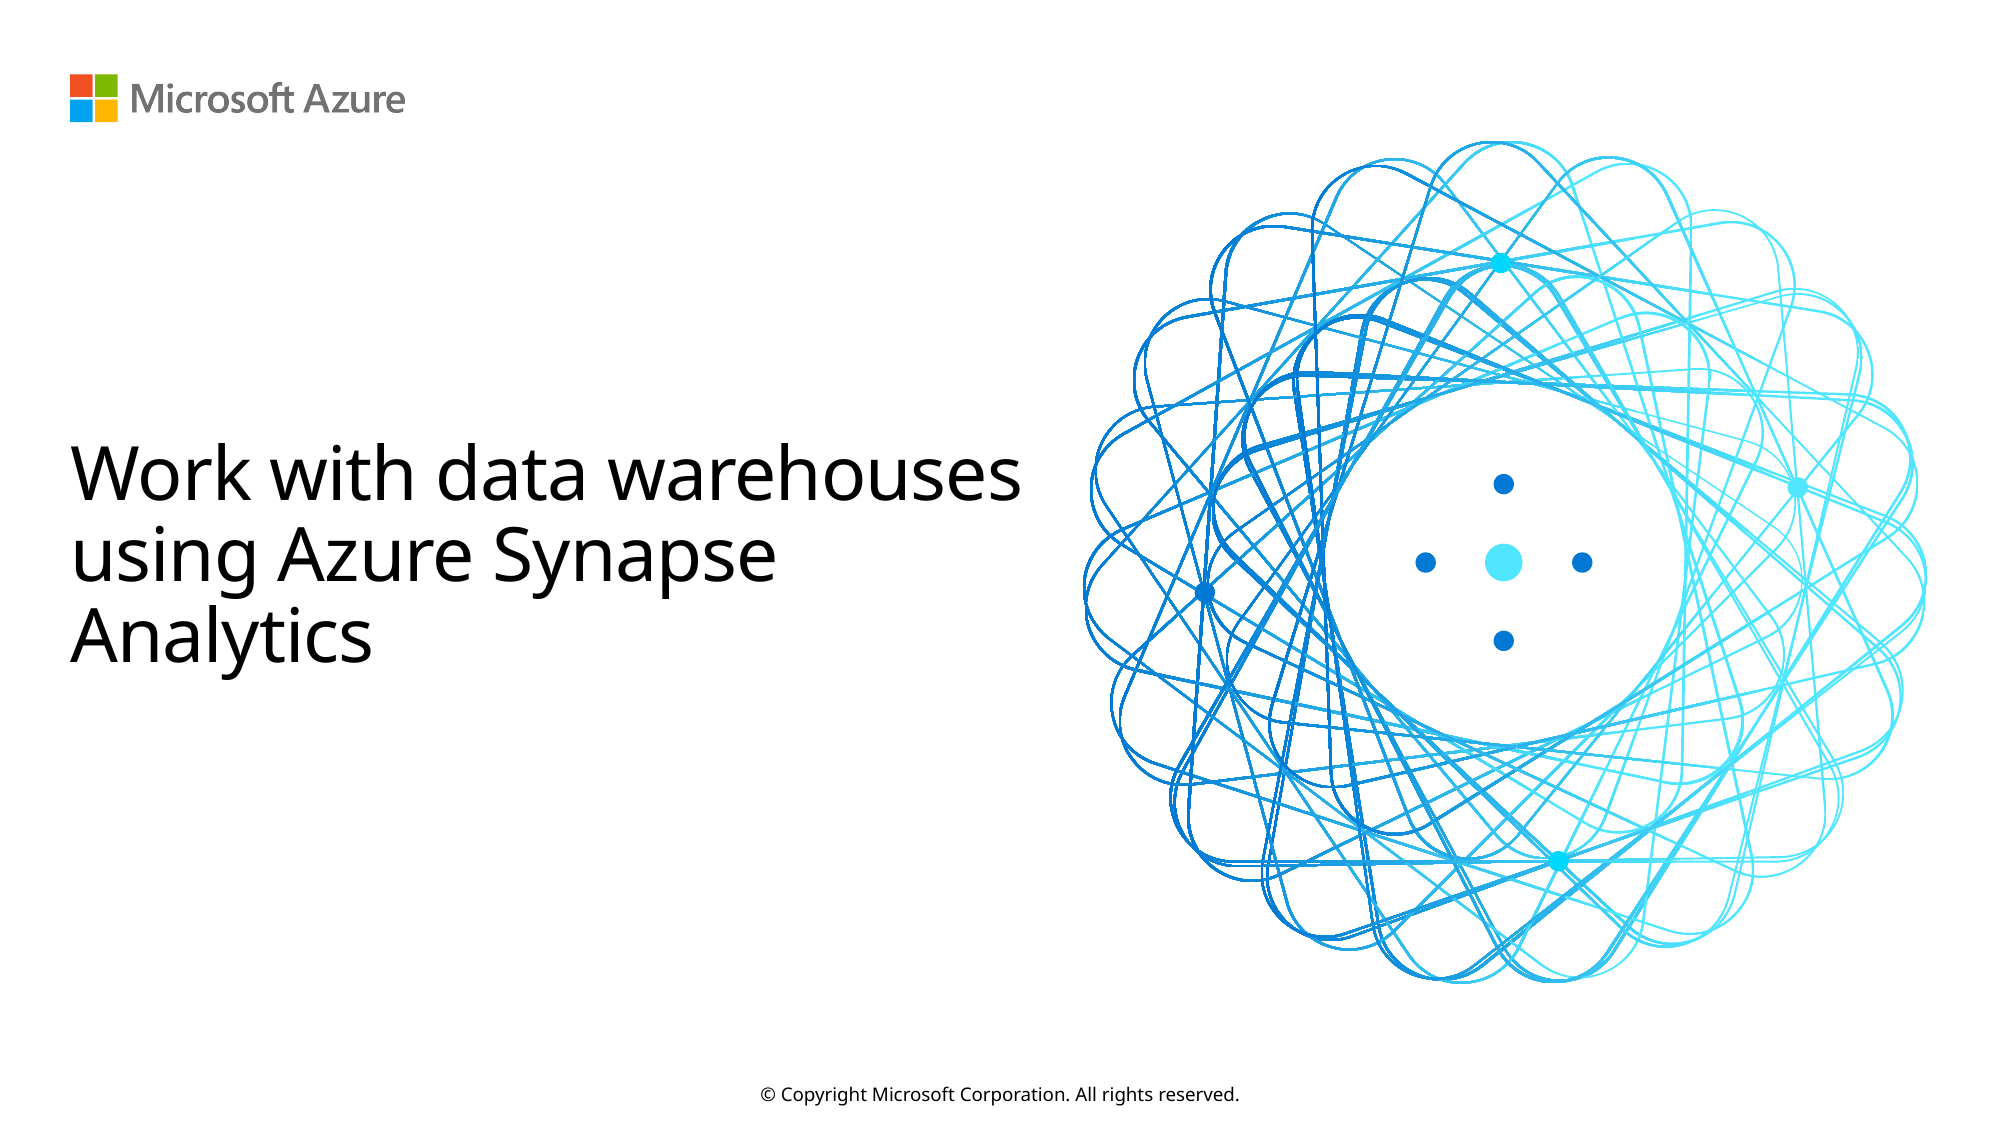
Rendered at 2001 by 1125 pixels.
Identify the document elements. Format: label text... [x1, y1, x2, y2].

title Work with data warehouses using Azure Synapse Analytics [70, 425, 1041, 709]
picture [22, 26, 455, 170]
